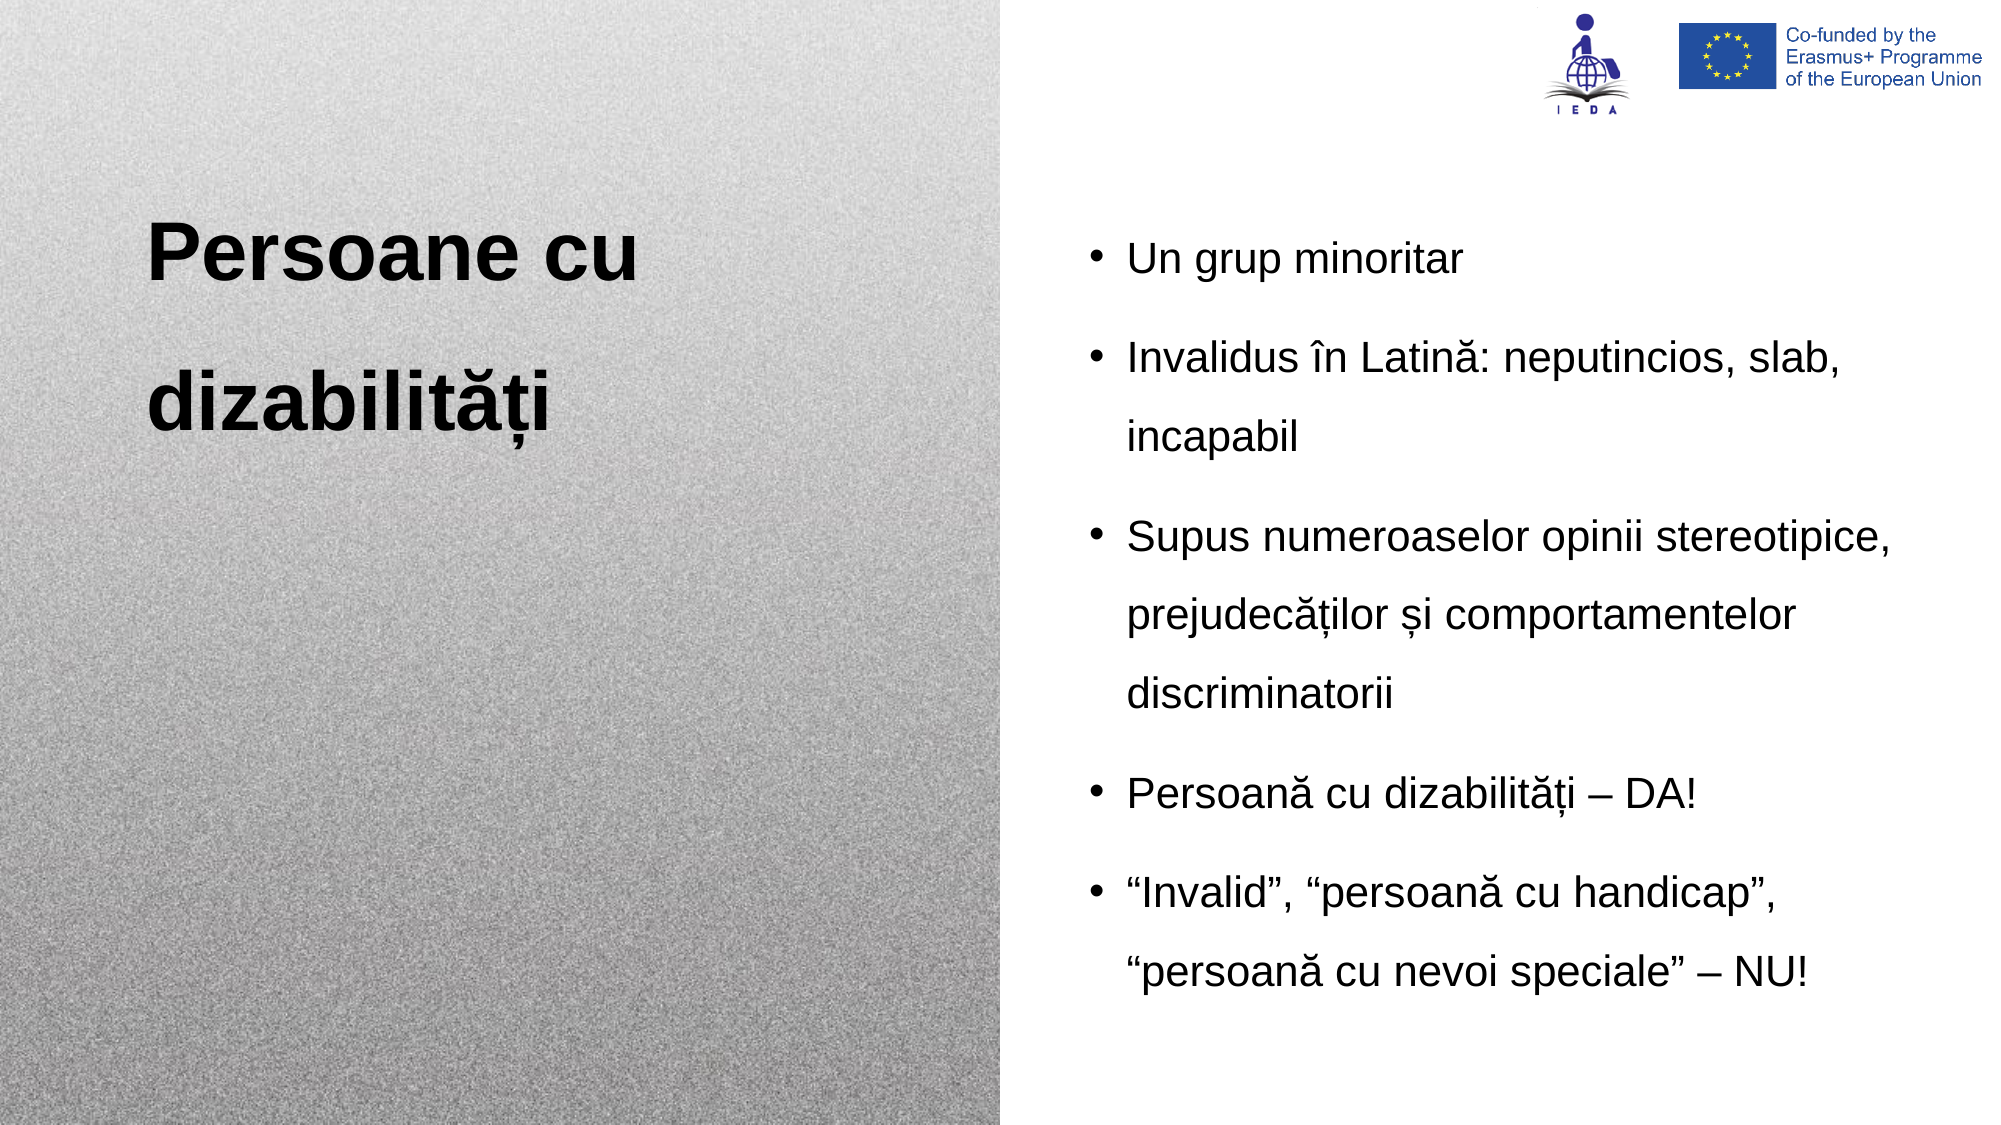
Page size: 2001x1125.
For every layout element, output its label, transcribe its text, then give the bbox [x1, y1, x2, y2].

picture [1677, 22, 2000, 94]
picture [1528, 0, 1645, 127]
picture [0, 0, 1001, 1125]
text_box Un grup minoritar Invalidus în Latină: neputincios, slab, incapabil Supus numeroaselor opinii stereotipice, prejudecăților și comportamentelor discriminatorii Persoană cu dizabilități – DA! “Invalid”, “persoană cu handicap”, “persoană cu nevoi speciale” – NU! [1074, 195, 1956, 1016]
